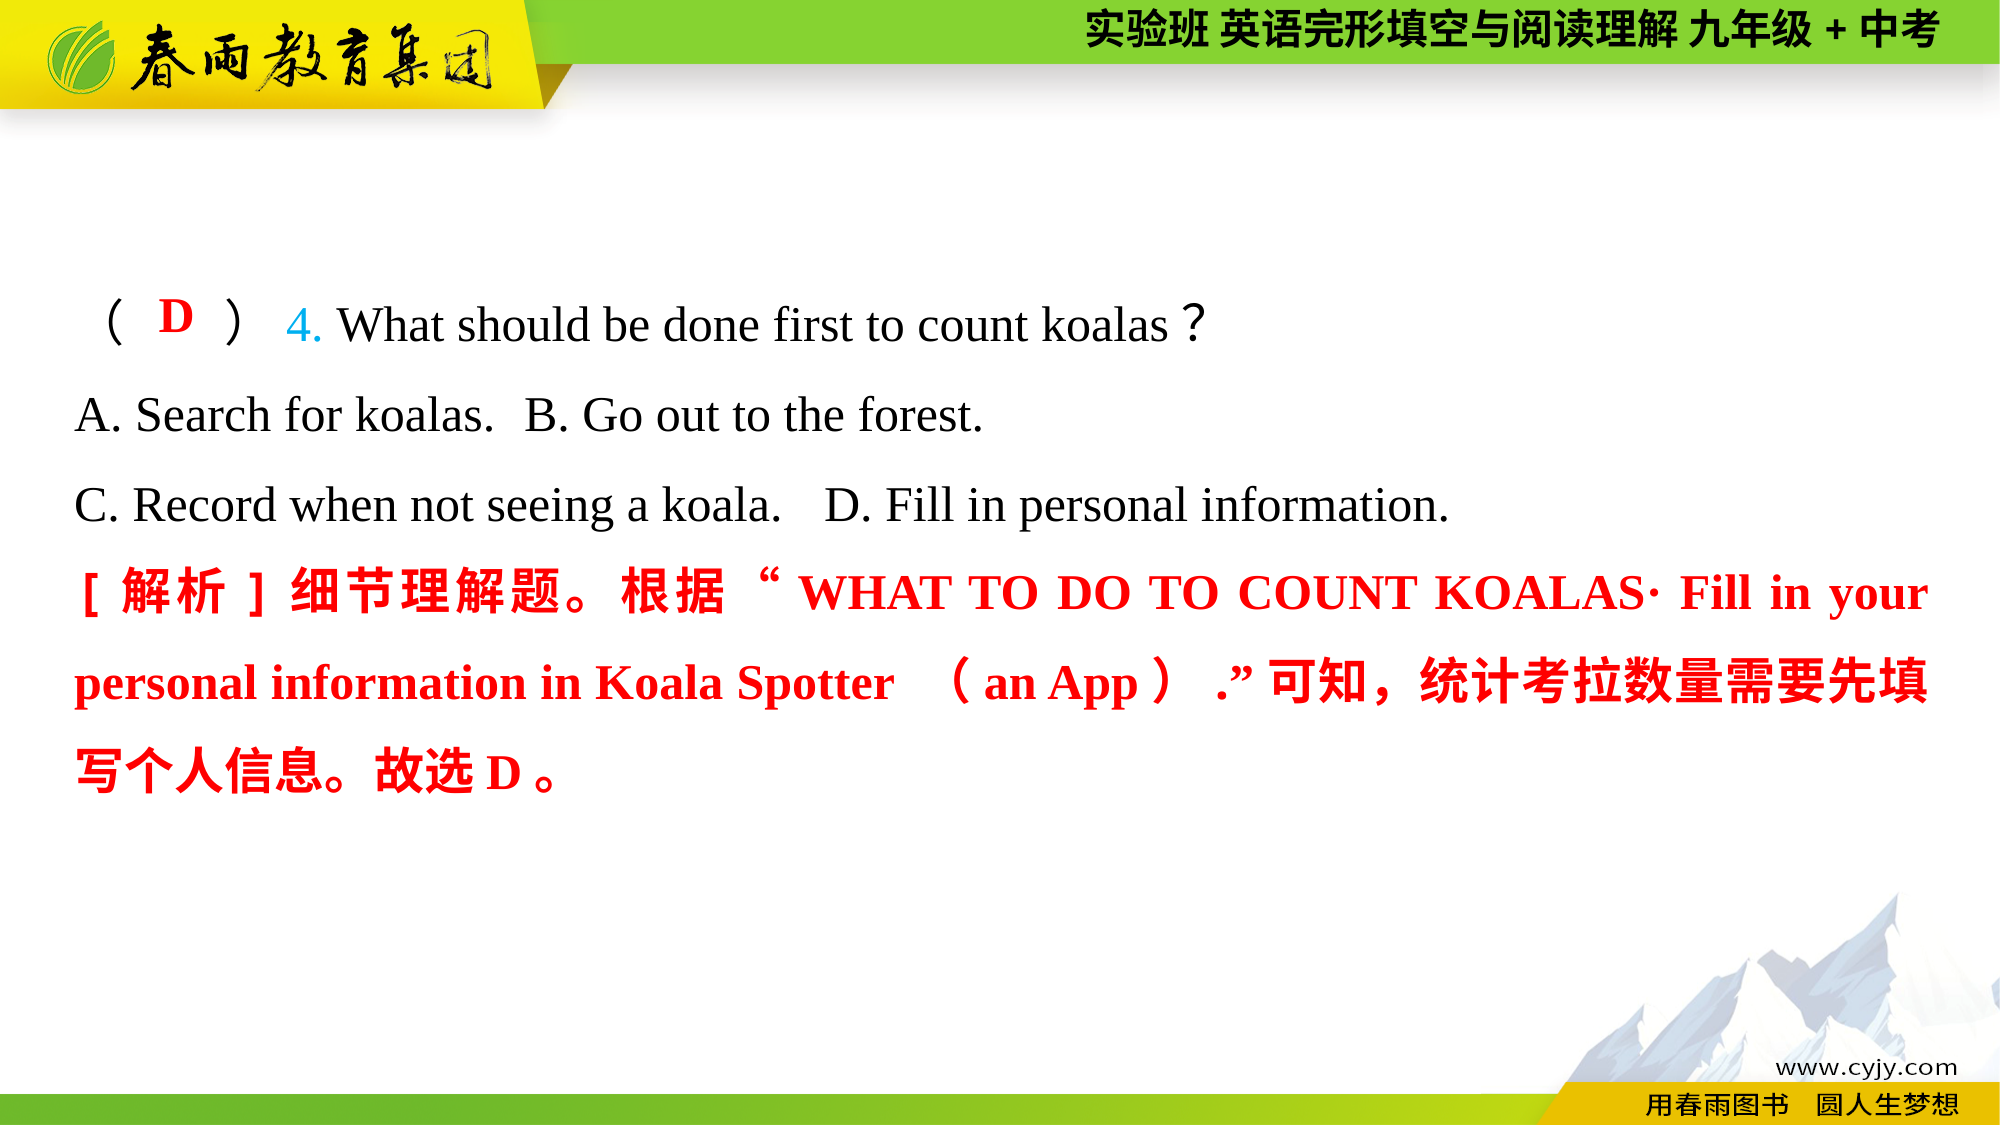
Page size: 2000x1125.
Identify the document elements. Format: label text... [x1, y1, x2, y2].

text_box D [143, 275, 210, 350]
text_box [解析]细节理解题。根据“WHAT TO DO TO COUNT KOALAS· Fill in your personal information in Koala Spotter （an App）.”可知，统计考拉数量需要先填写个人信息。故选D。 [59, 543, 1944, 808]
list （ ）4. What should be done first to count koalas？ A. Search for koalas. B. Go out to the forest. C. Record when not seeing a koala. D. Fill in personal information. [59, 254, 1944, 543]
picture [0, 0, 2000, 1125]
